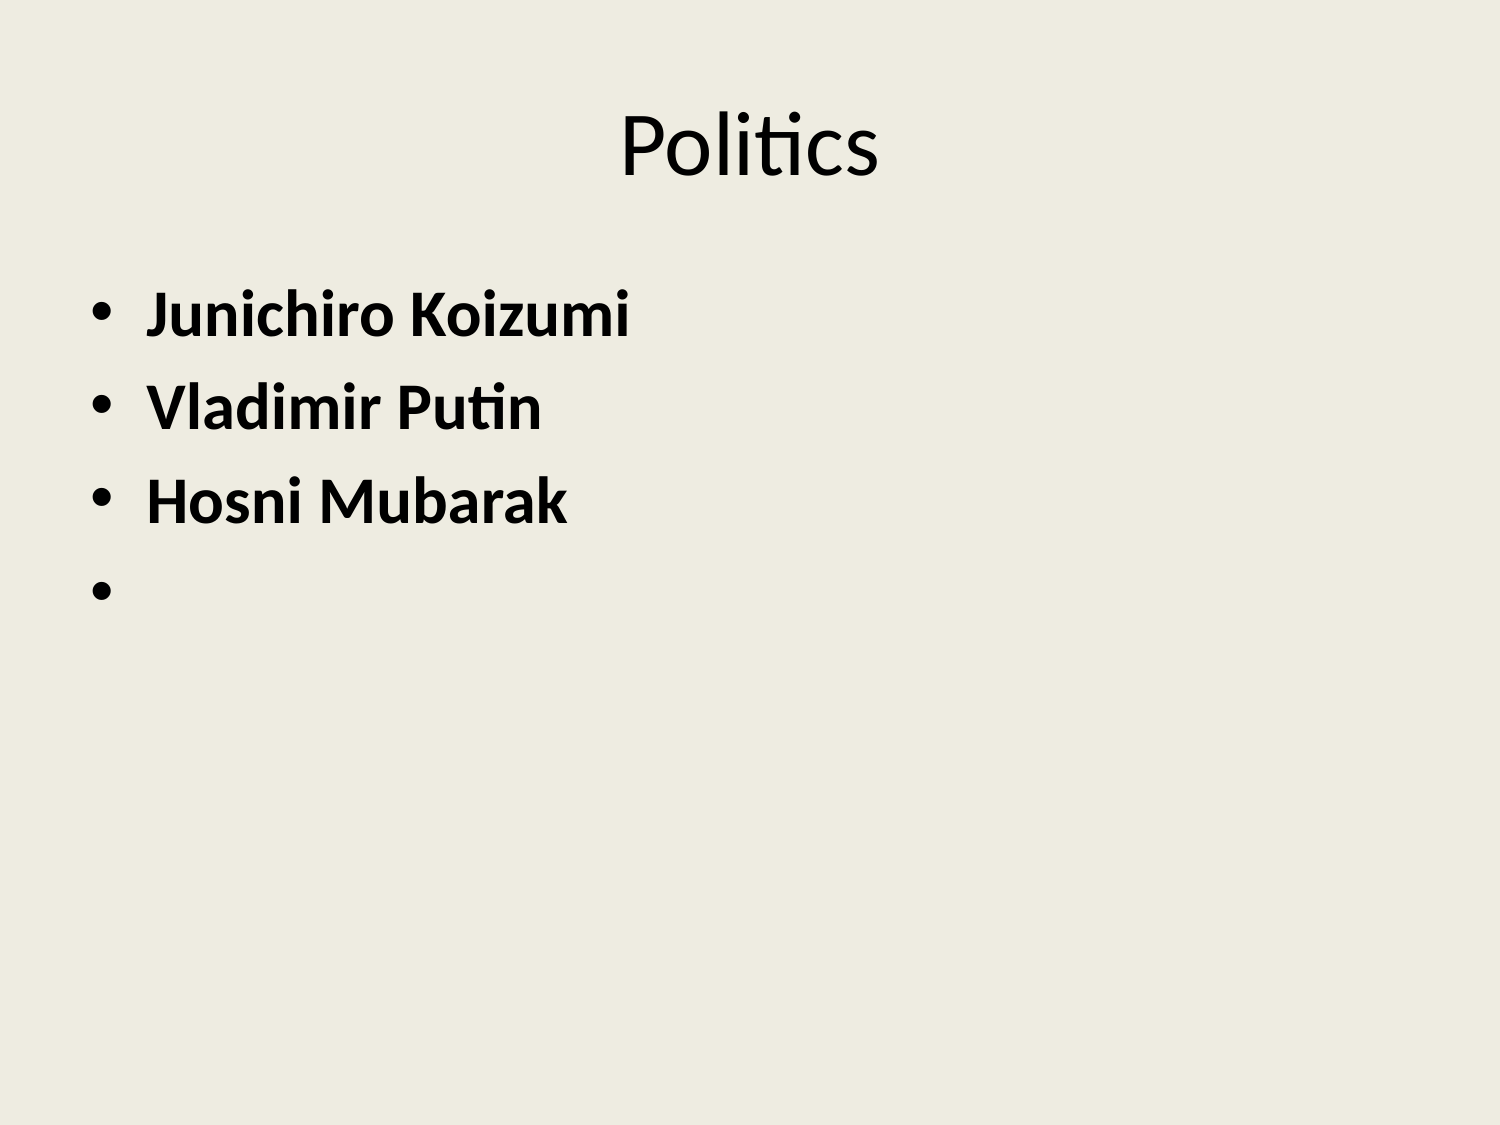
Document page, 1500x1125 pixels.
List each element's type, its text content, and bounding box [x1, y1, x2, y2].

list Junichiro Koizumi Vladimir Putin Hosni Mubarak [75, 262, 1425, 1005]
title Politics [75, 45, 1425, 233]
